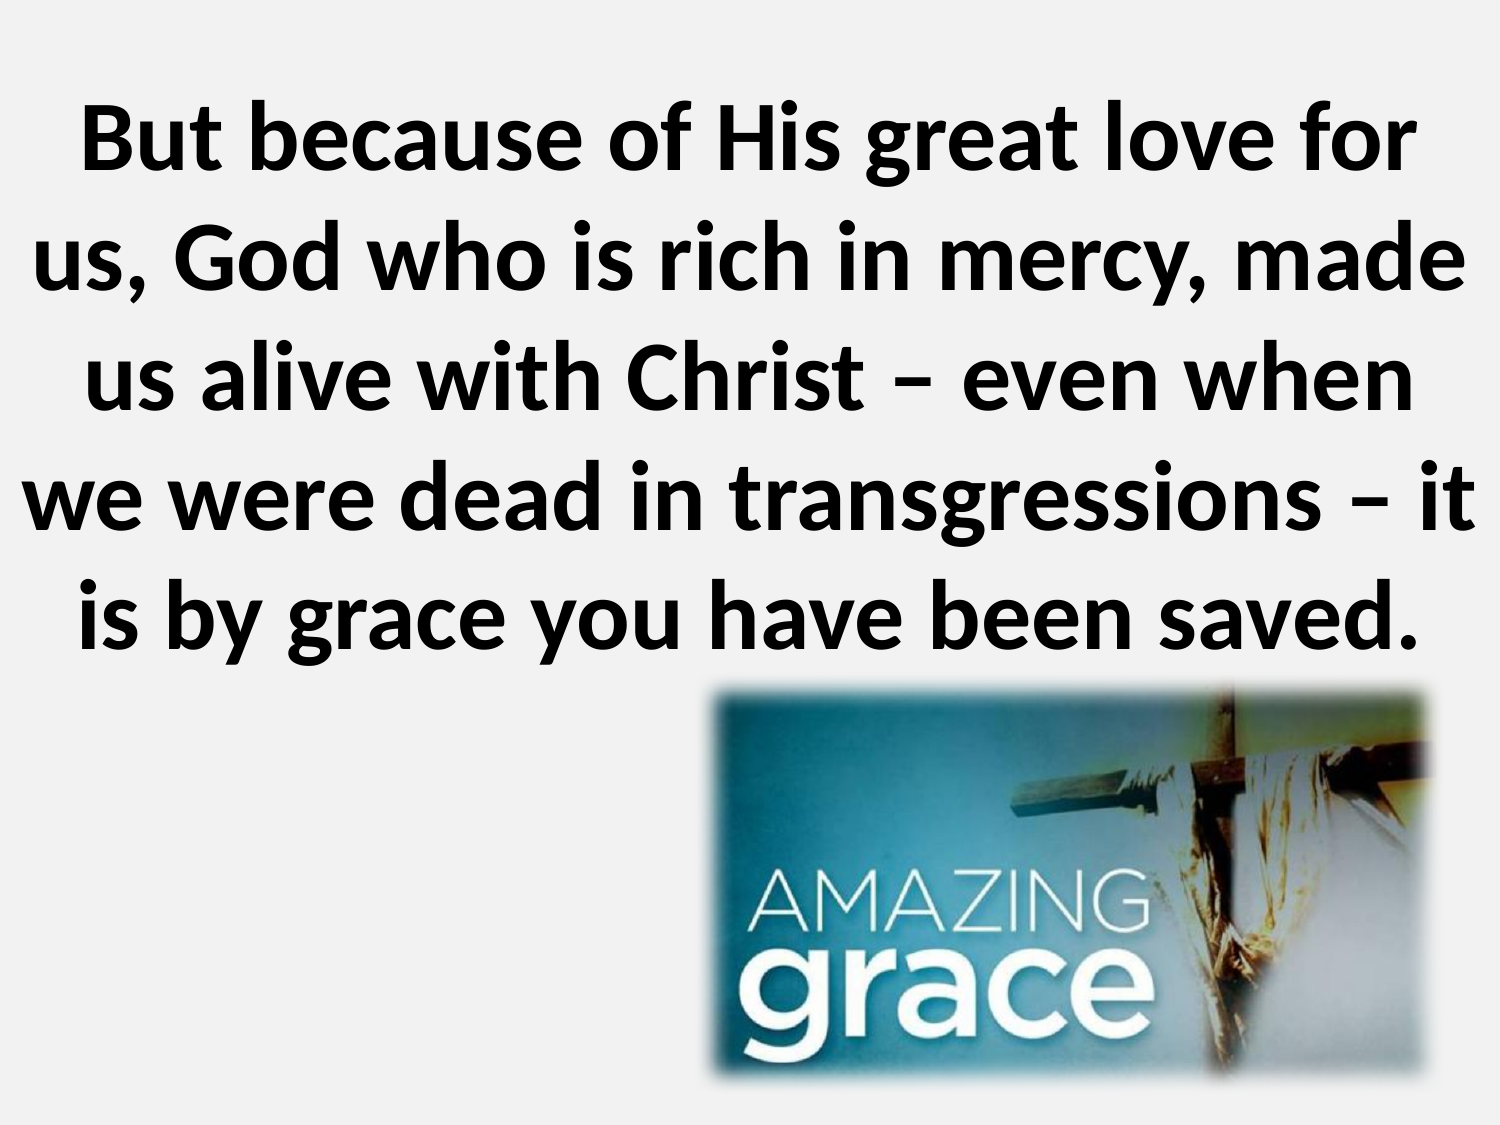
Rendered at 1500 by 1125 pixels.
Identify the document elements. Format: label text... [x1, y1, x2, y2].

picture [694, 672, 1444, 1094]
text_box But because of His great love for us, God who is rich in mercy, made us alive with Christ – even when we were dead in transgressions – it is by grace you have been saved. [0, 62, 1500, 798]
